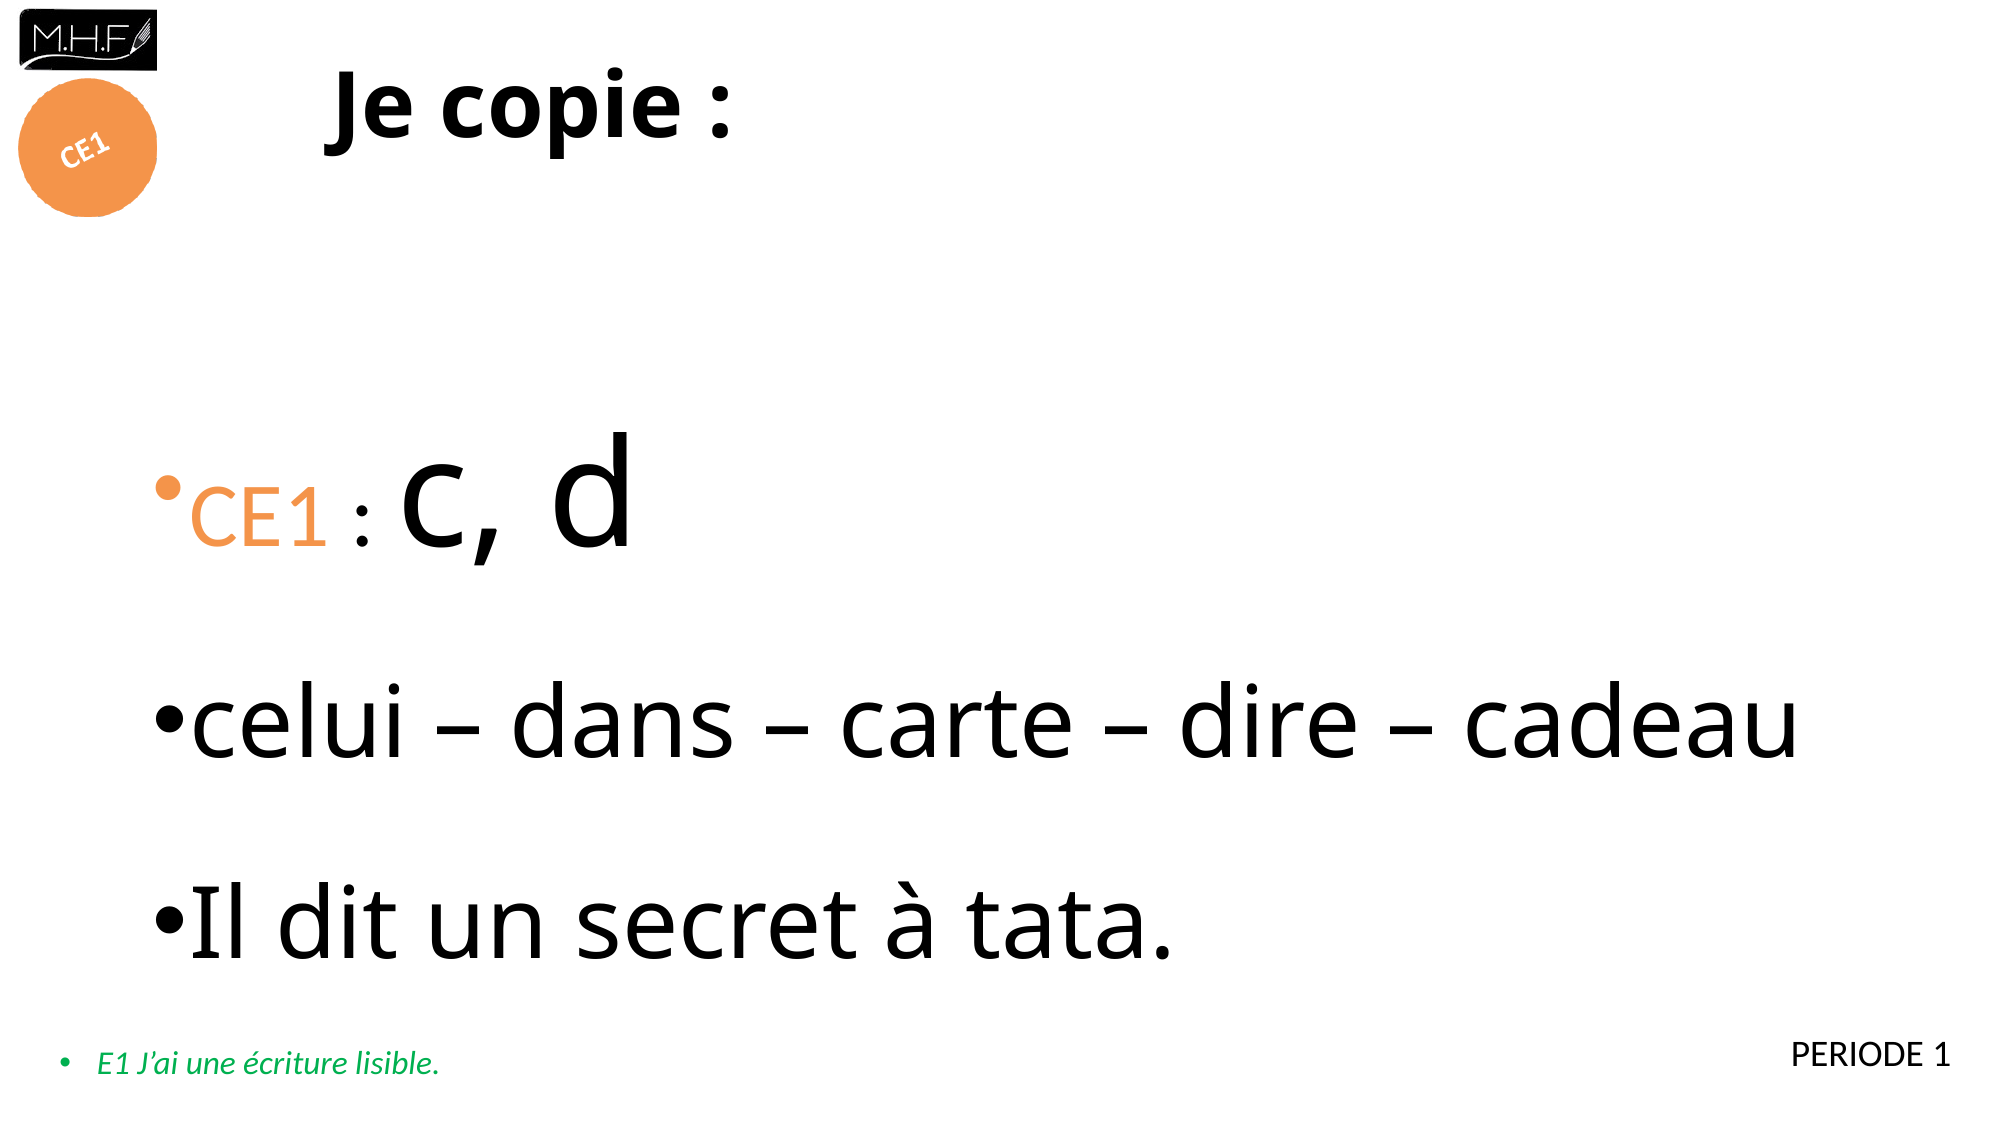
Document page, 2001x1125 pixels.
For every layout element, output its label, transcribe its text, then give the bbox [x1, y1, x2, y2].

list CE1 : c, d celui – dans – carte – dire – cadeau Il dit un secret à tata. [137, 299, 1863, 1014]
title Je copie : [316, 0, 1863, 218]
text_box PERIODE 1 [1362, 1021, 1967, 1082]
picture [18, 78, 157, 218]
text_box E1 J’ai une écriture lisible. [44, 1038, 1346, 1092]
picture [16, 7, 157, 74]
